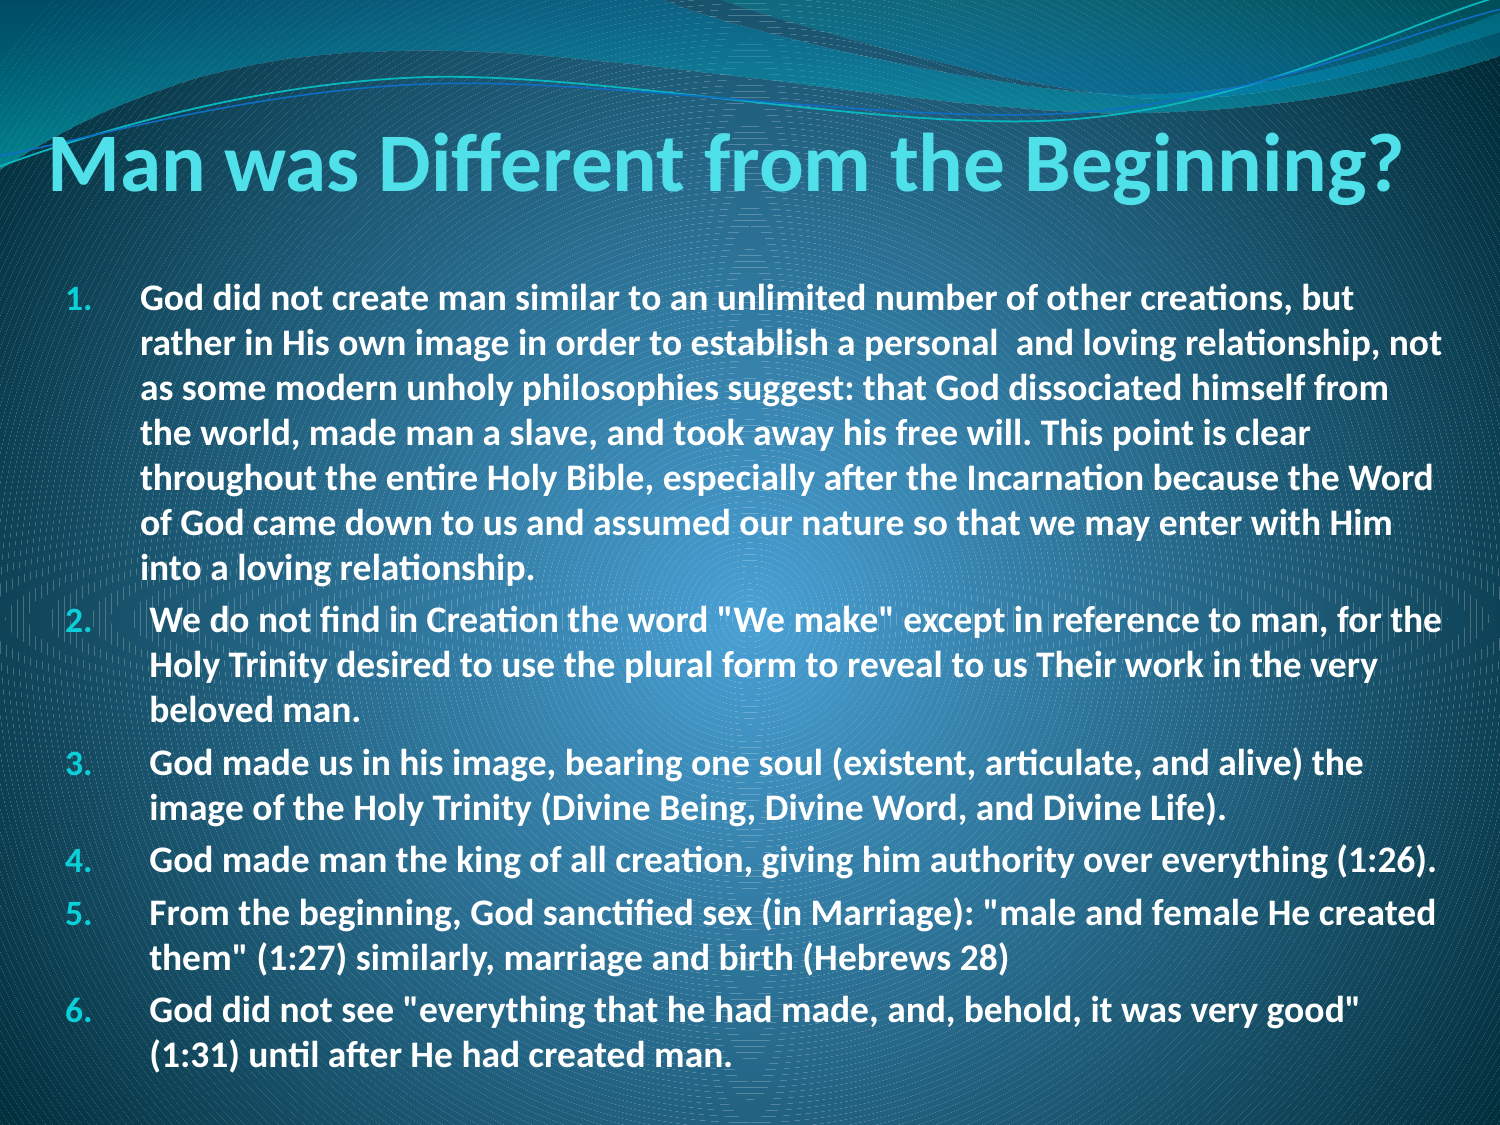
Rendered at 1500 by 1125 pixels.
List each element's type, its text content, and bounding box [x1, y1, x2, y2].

title Man was Different from the Beginning? [17, 30, 1483, 209]
subtitle God did not create man similar to an unlimited number of other creations, but rather in His own image in order to establish a personal and loving relationship, not as some modern unholy philosophies suggest: that God dissociated himself from the world, made man a slave, and took away his free will. This point is clear throughout the entire Holy Bible, especially after the Incarnation because the Word of God came down to us and assumed our nature so that we may enter with Him into a loving relationship. We do not find in Creation the word "We make" except in reference to man, for the Holy Trinity desired to use the plural form to reveal to us Their work in the very beloved man. God made us in his image, bearing one soul (existent, articulate, and alive) the image of the Holy Trinity (Divine Being, Divine Word, and Divine Life). God made man the king of all creation, giving him authority over everything (1:26). From the beginning, God sanctified sex (in Marriage): "male and female He created them" (1:27) similarly, marriage and birth (Hebrews 28) God did not see "everything that he had made, and, behold, it was very good" (1:31) until after He had created man. [64, 208, 1459, 1094]
